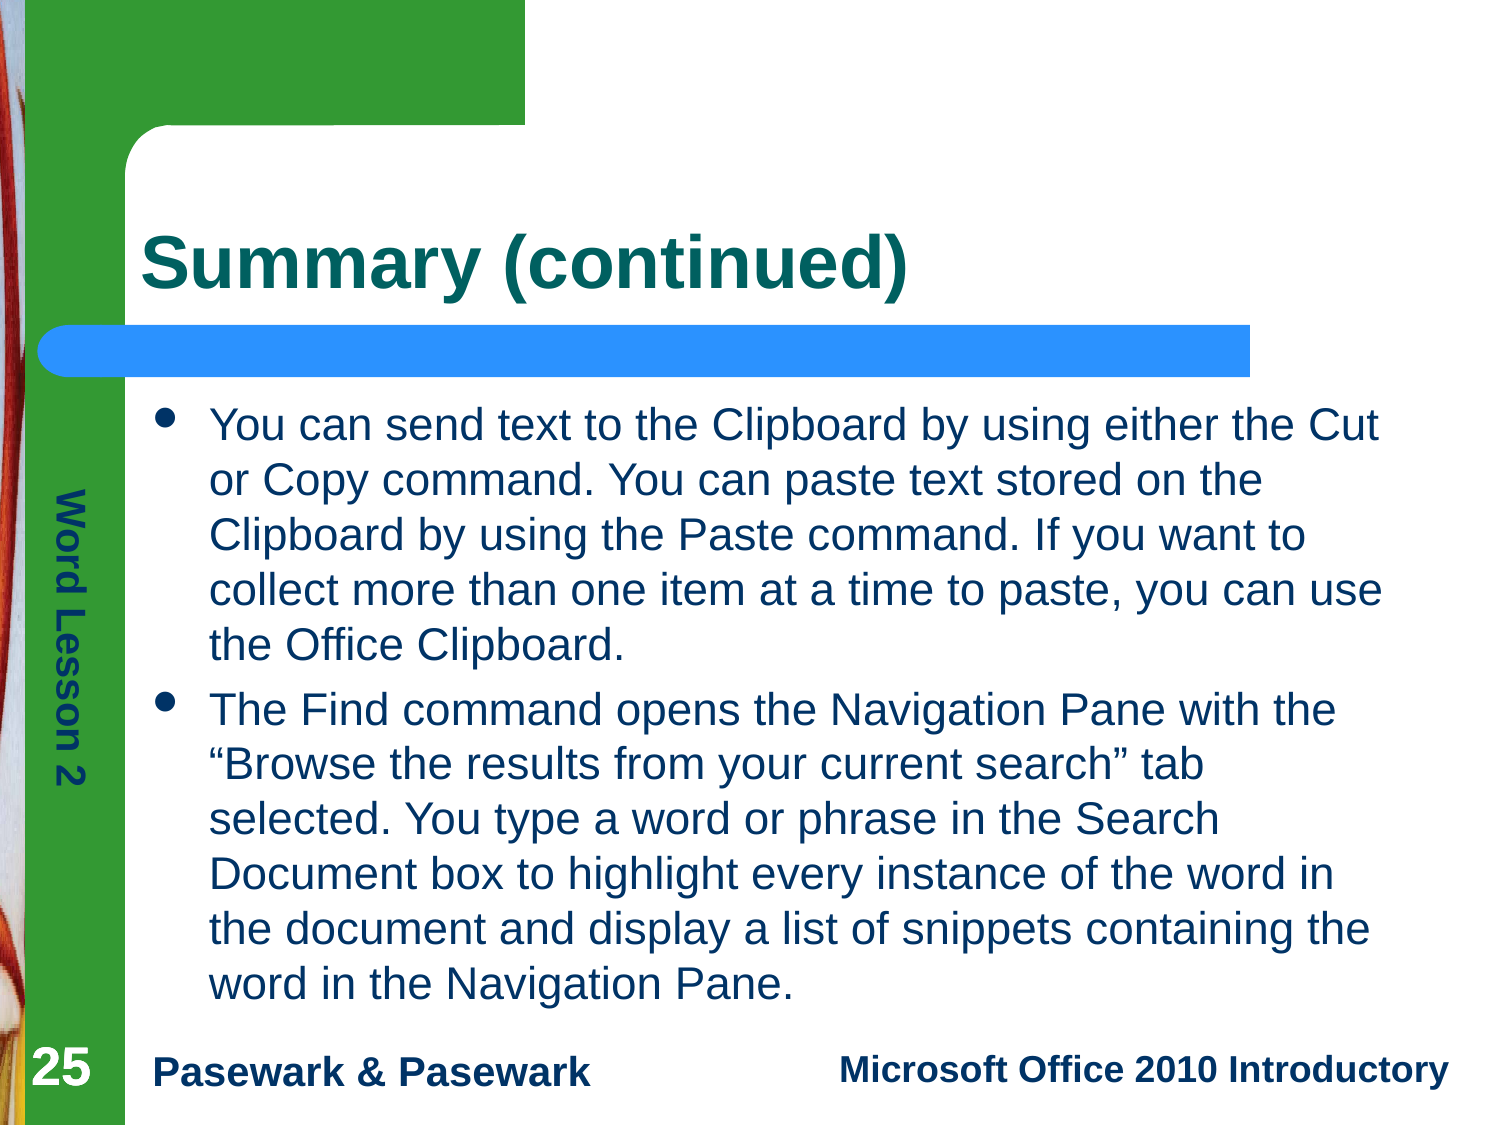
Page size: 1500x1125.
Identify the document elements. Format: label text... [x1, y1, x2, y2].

text_box 25 [13, 1023, 111, 1105]
list You can send text to the Clipboard by using either the Cut or Copy command. You can paste text stored on the Clipboard by using the Paste command. If you want to collect more than one item at a time to paste, you can use the Office Clipboard. The Find command opens the Navigation Pane with the “Browse the results from your current search” tab selected. You type a word or phrase in the Search Document box to highlight every instance of the word in the document and display a list of snippets containing the word in the Navigation Pane. [137, 387, 1400, 999]
picture [0, 0, 25, 1125]
title Summary (continued) [124, 124, 1426, 313]
